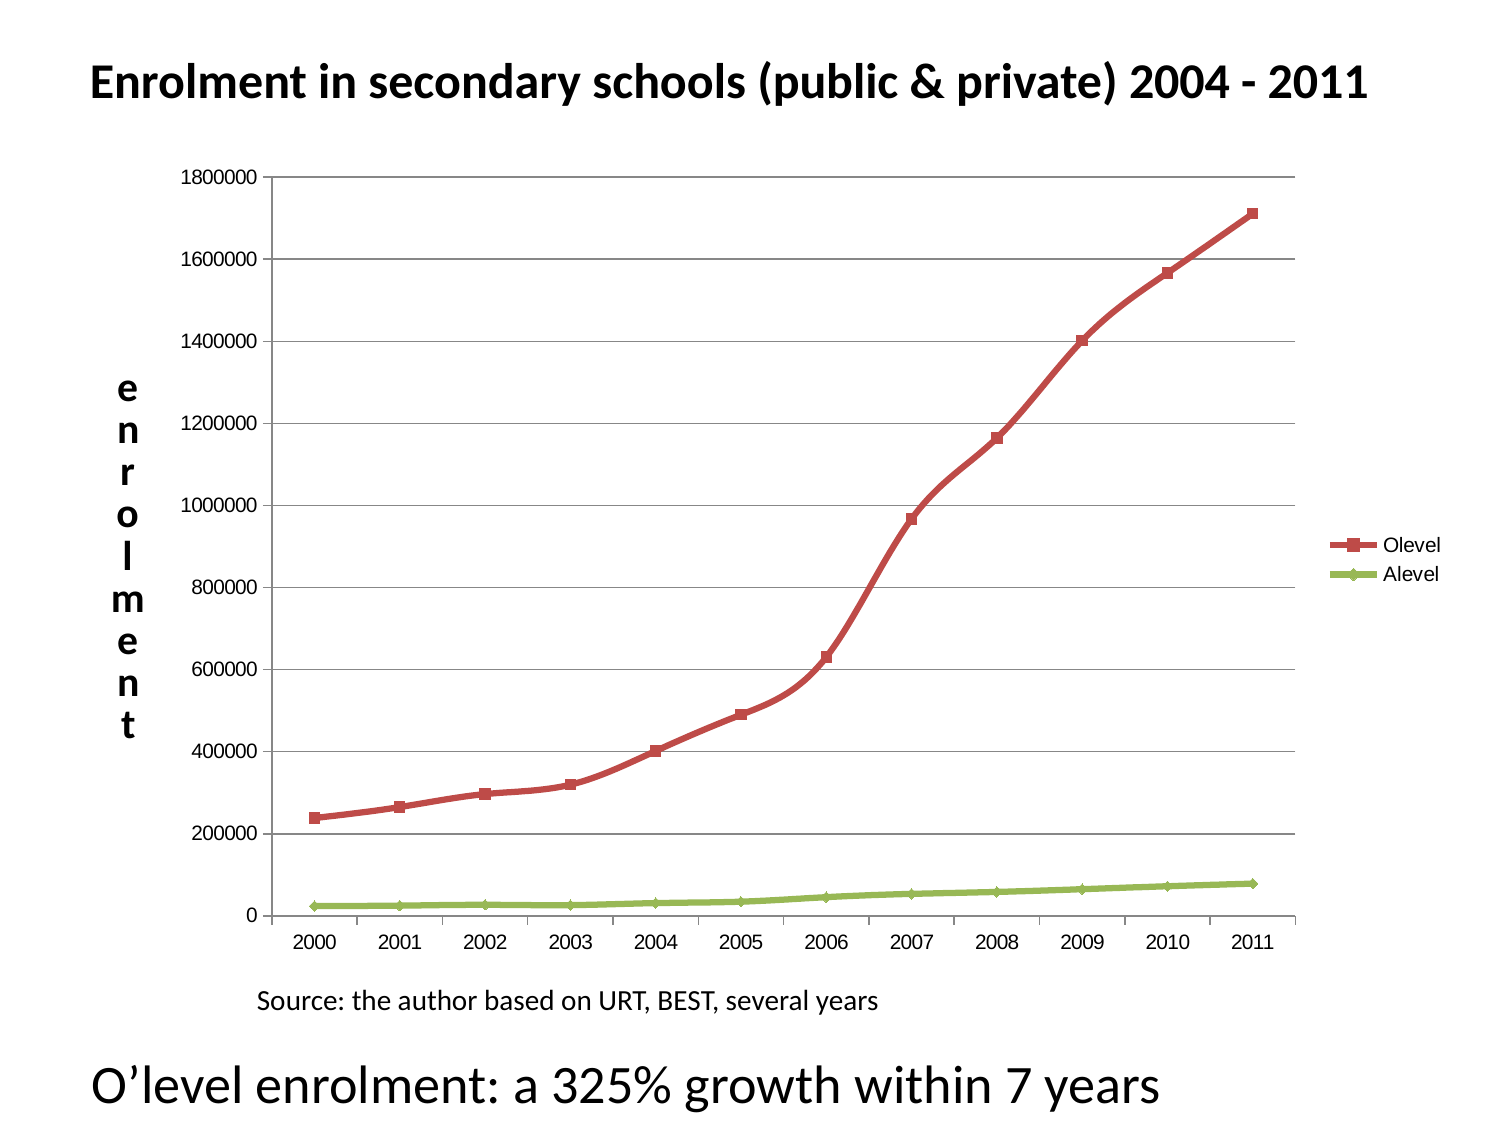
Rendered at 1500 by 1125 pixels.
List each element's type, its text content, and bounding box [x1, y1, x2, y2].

text_box Source: the author based on URT, BEST, several years [242, 979, 992, 1059]
text_box O’level enrolment: a 325% growth within 7 years [76, 1041, 1258, 1125]
chart [76, 148, 1461, 971]
text_box Enrolment in secondary schools (public & private) 2004 - 2011 [75, 45, 1425, 148]
